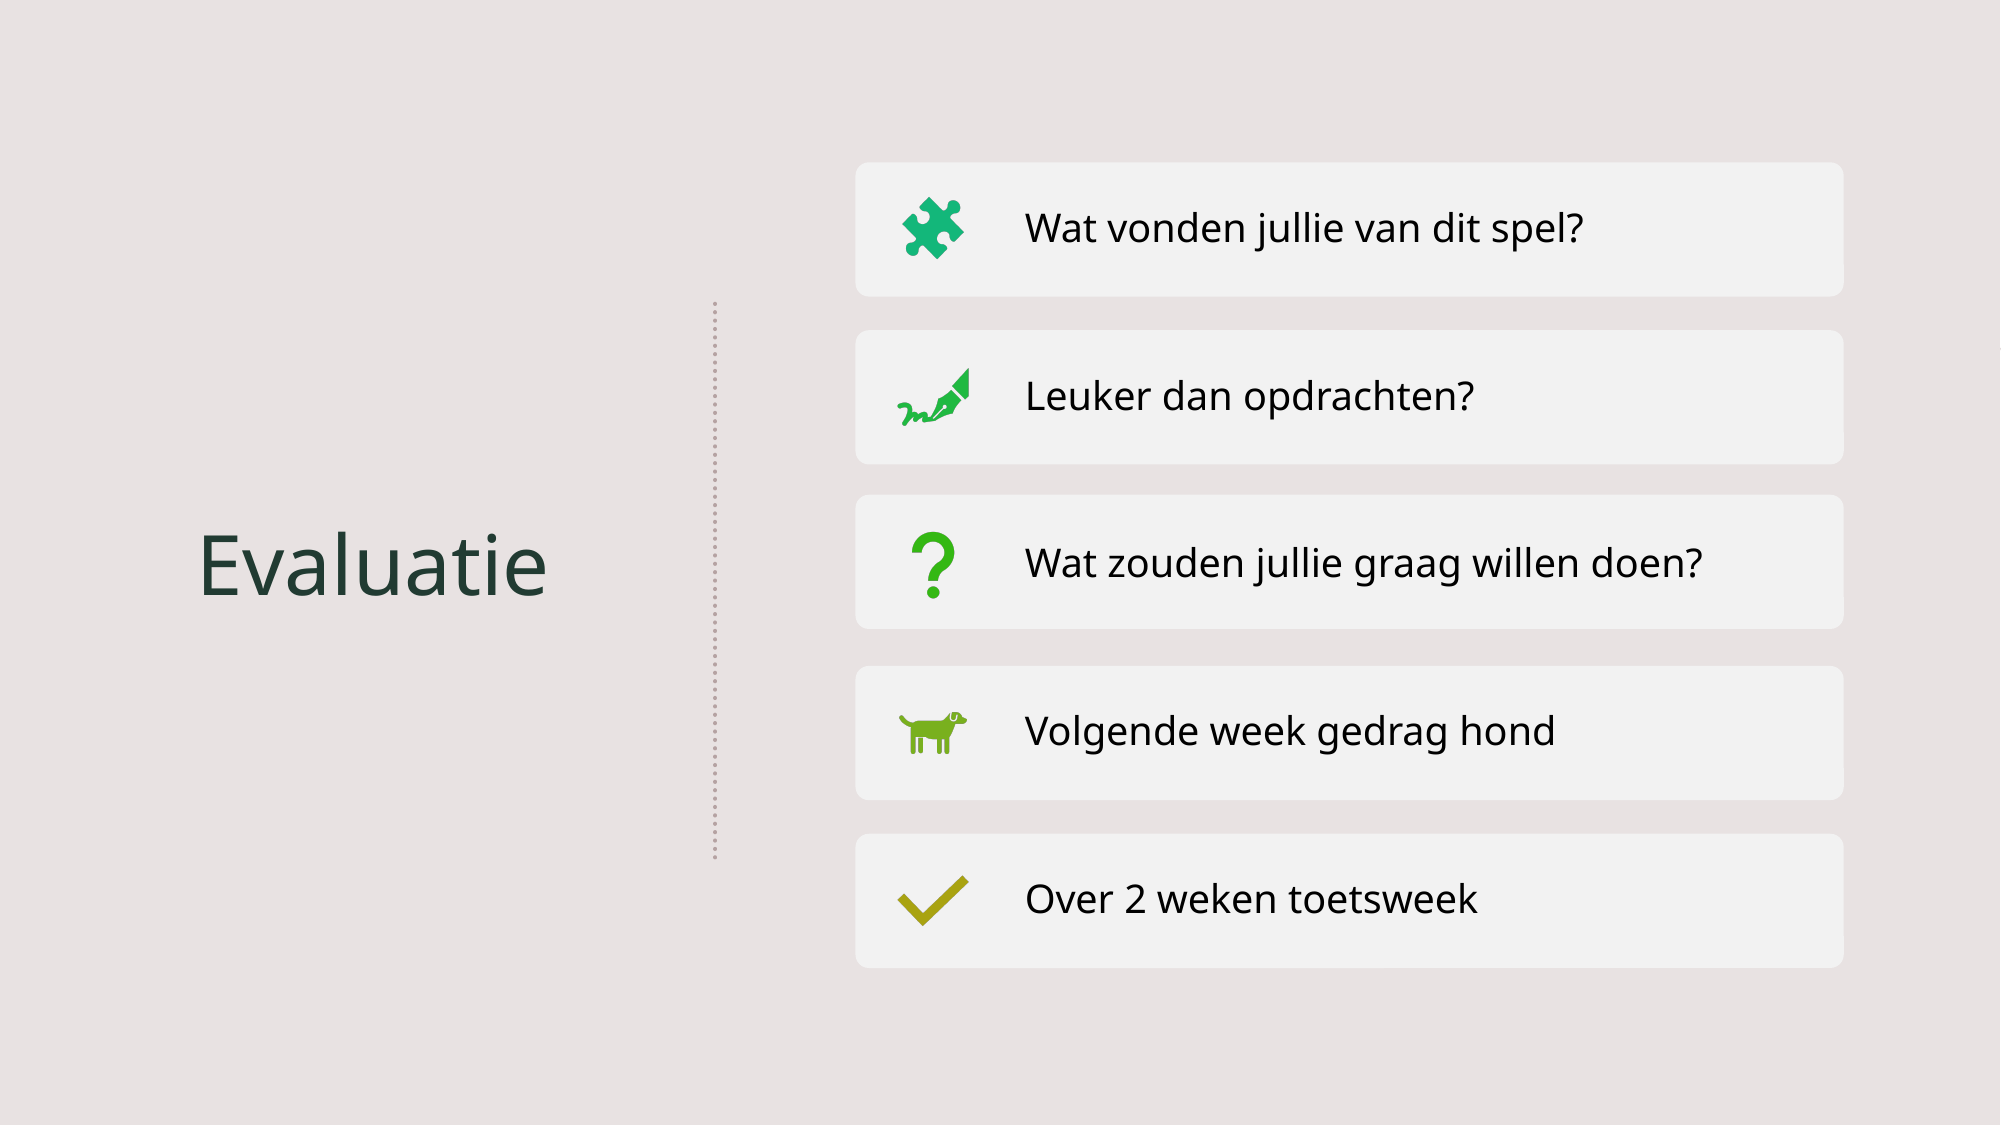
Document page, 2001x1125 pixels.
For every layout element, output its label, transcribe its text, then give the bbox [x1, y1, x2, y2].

title Evaluatie [156, 259, 612, 865]
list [855, 161, 1844, 969]
text_box [0, 0, 2000, 1125]
